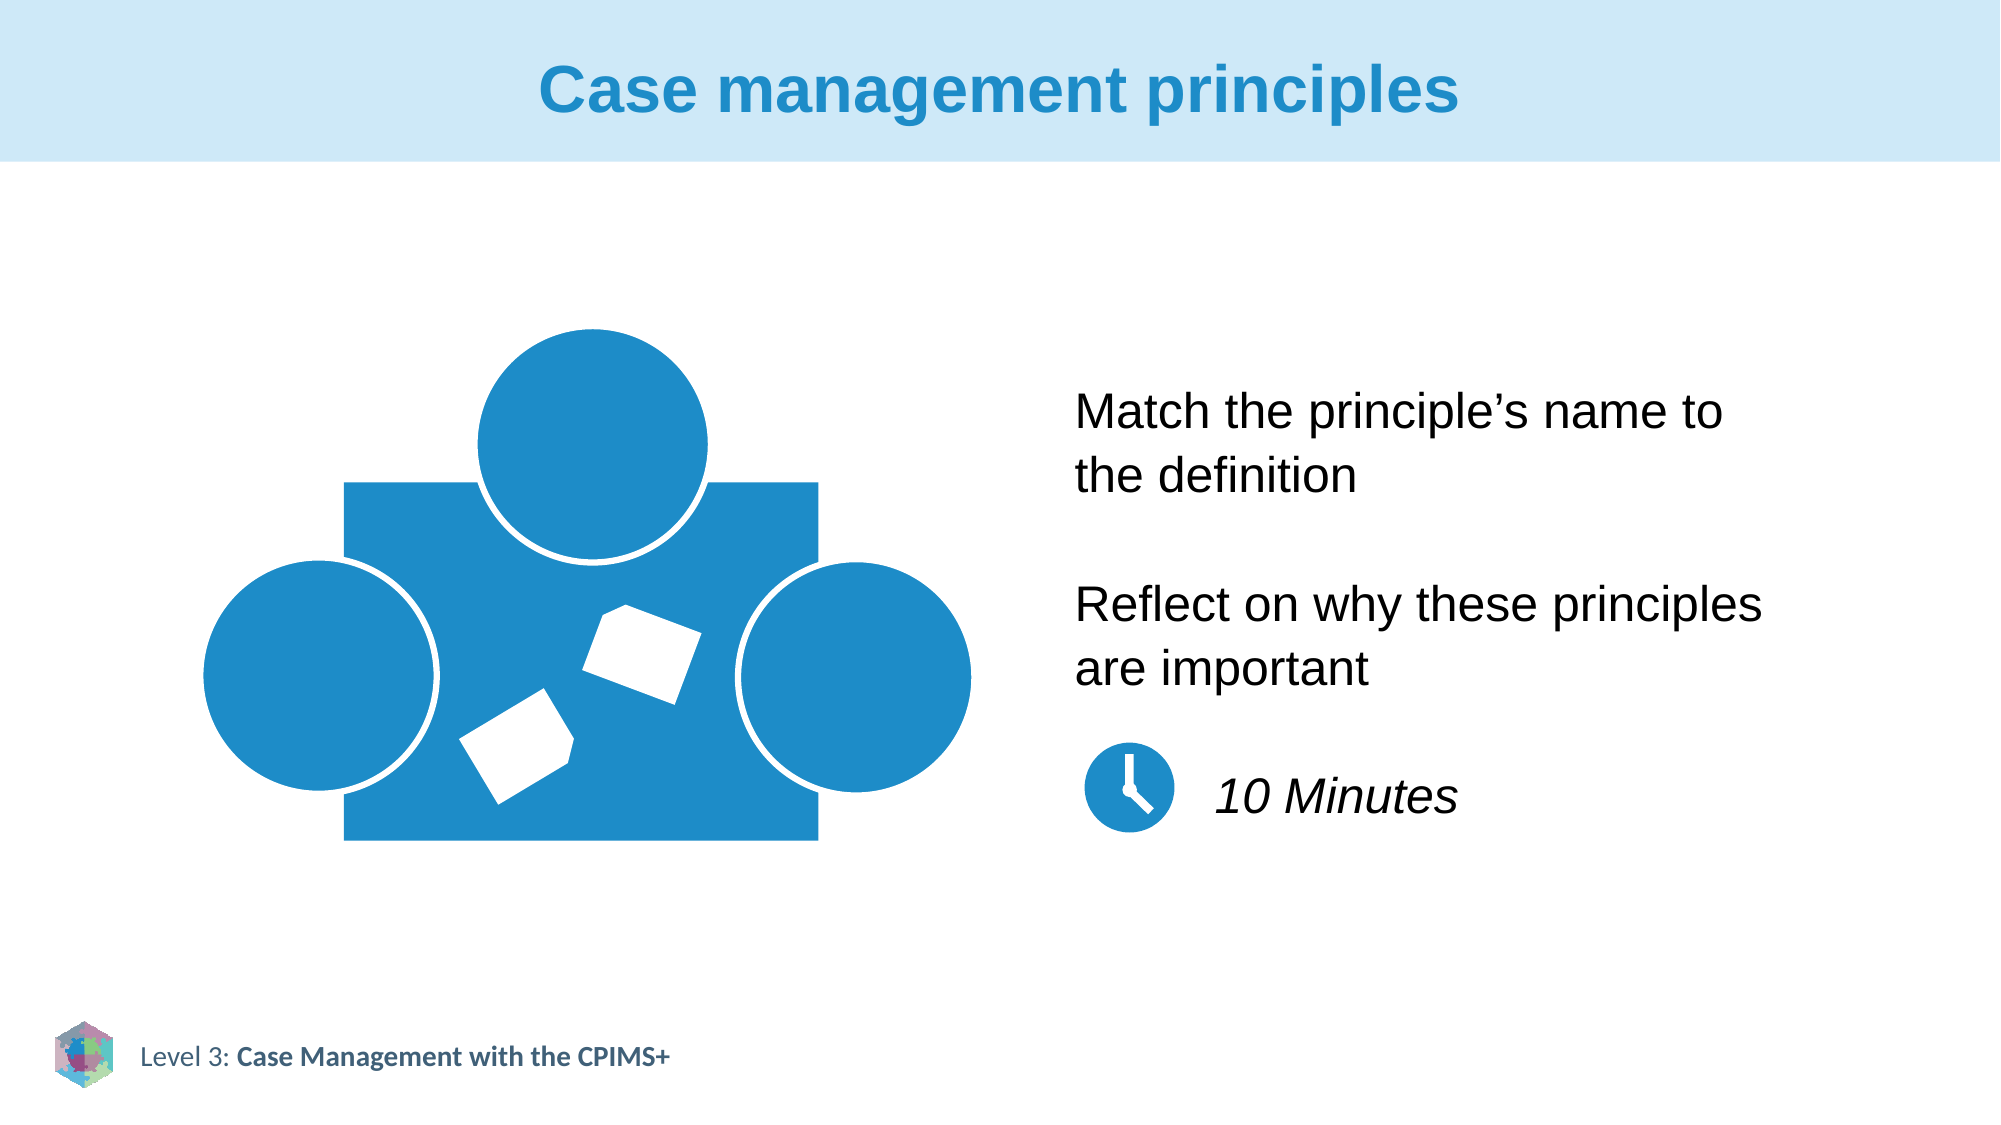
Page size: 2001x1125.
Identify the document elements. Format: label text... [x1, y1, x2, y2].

text_box Match the principle’s name to the definition Reflect on why these principles are important 10 Minutes [1059, 366, 1779, 832]
title Case management principles [137, 19, 1863, 163]
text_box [200, 326, 975, 841]
picture [55, 1021, 113, 1088]
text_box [1084, 742, 1175, 833]
